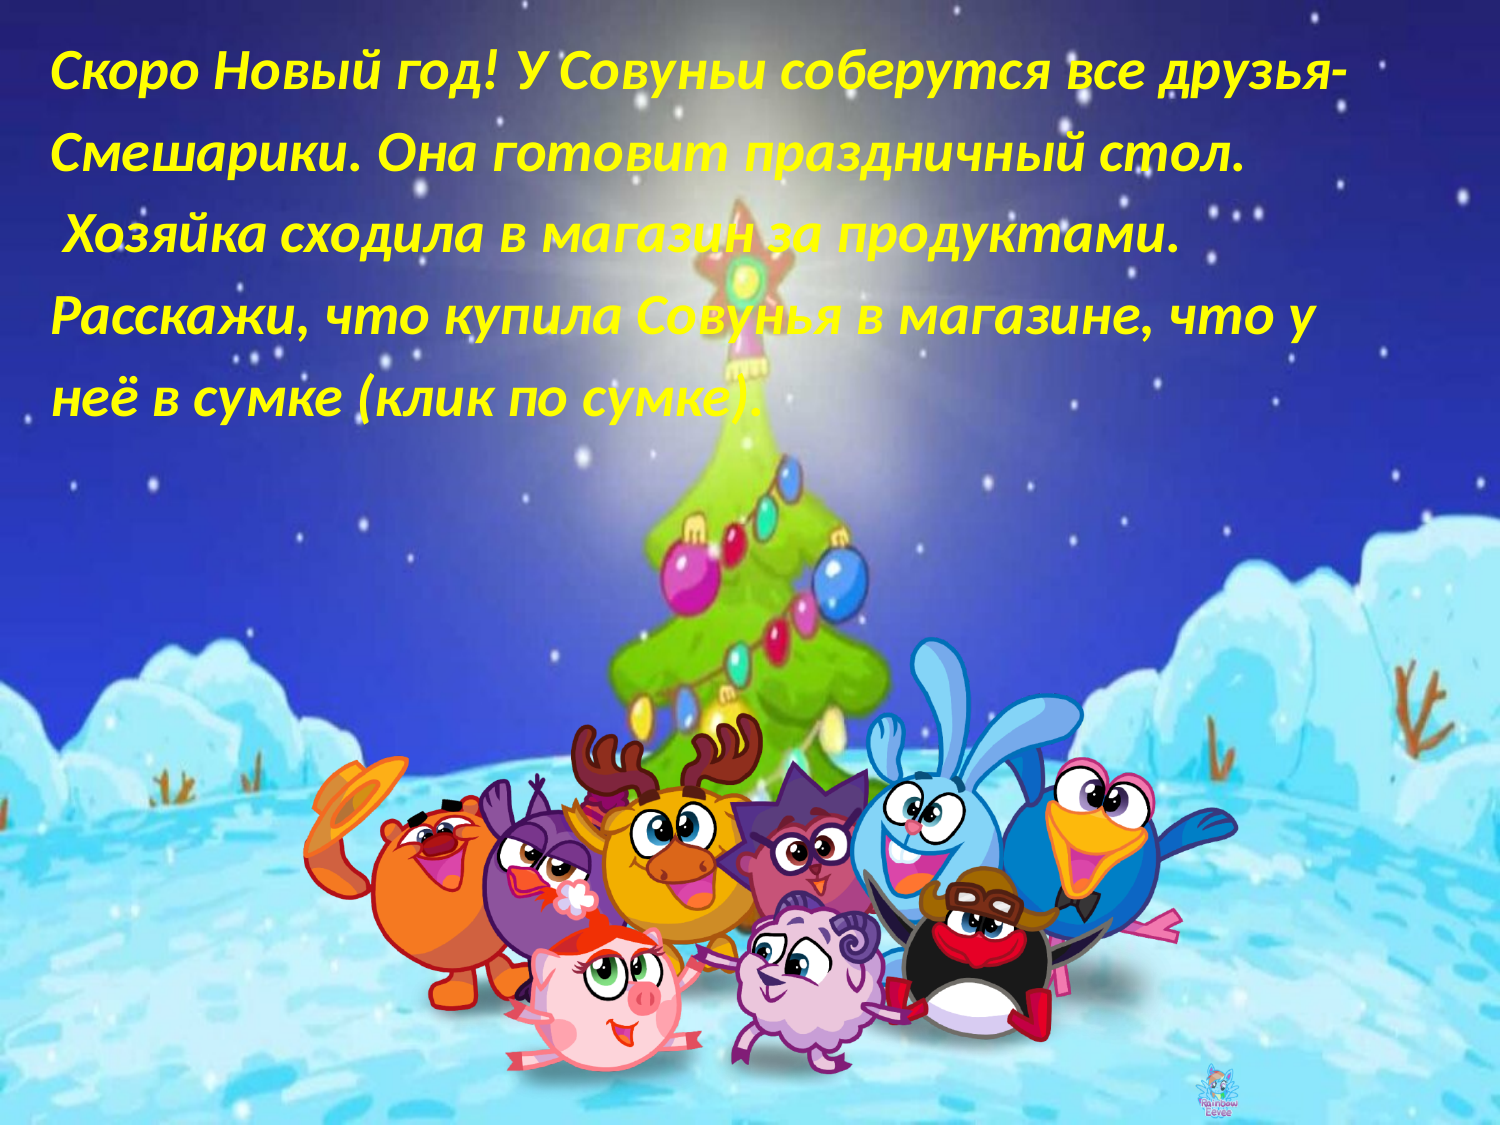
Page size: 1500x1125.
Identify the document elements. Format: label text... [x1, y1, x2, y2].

list Скоро Новый год! У Совуньи соберутся все друзья- Смешарики. Она готовит праздничный стол. Хозяйка сходила в магазин за продуктами. Расскажи, что купила Совунья в магазине, что у неё в сумке (клик по сумке). [35, 23, 1465, 1005]
picture [0, 0, 1500, 1125]
